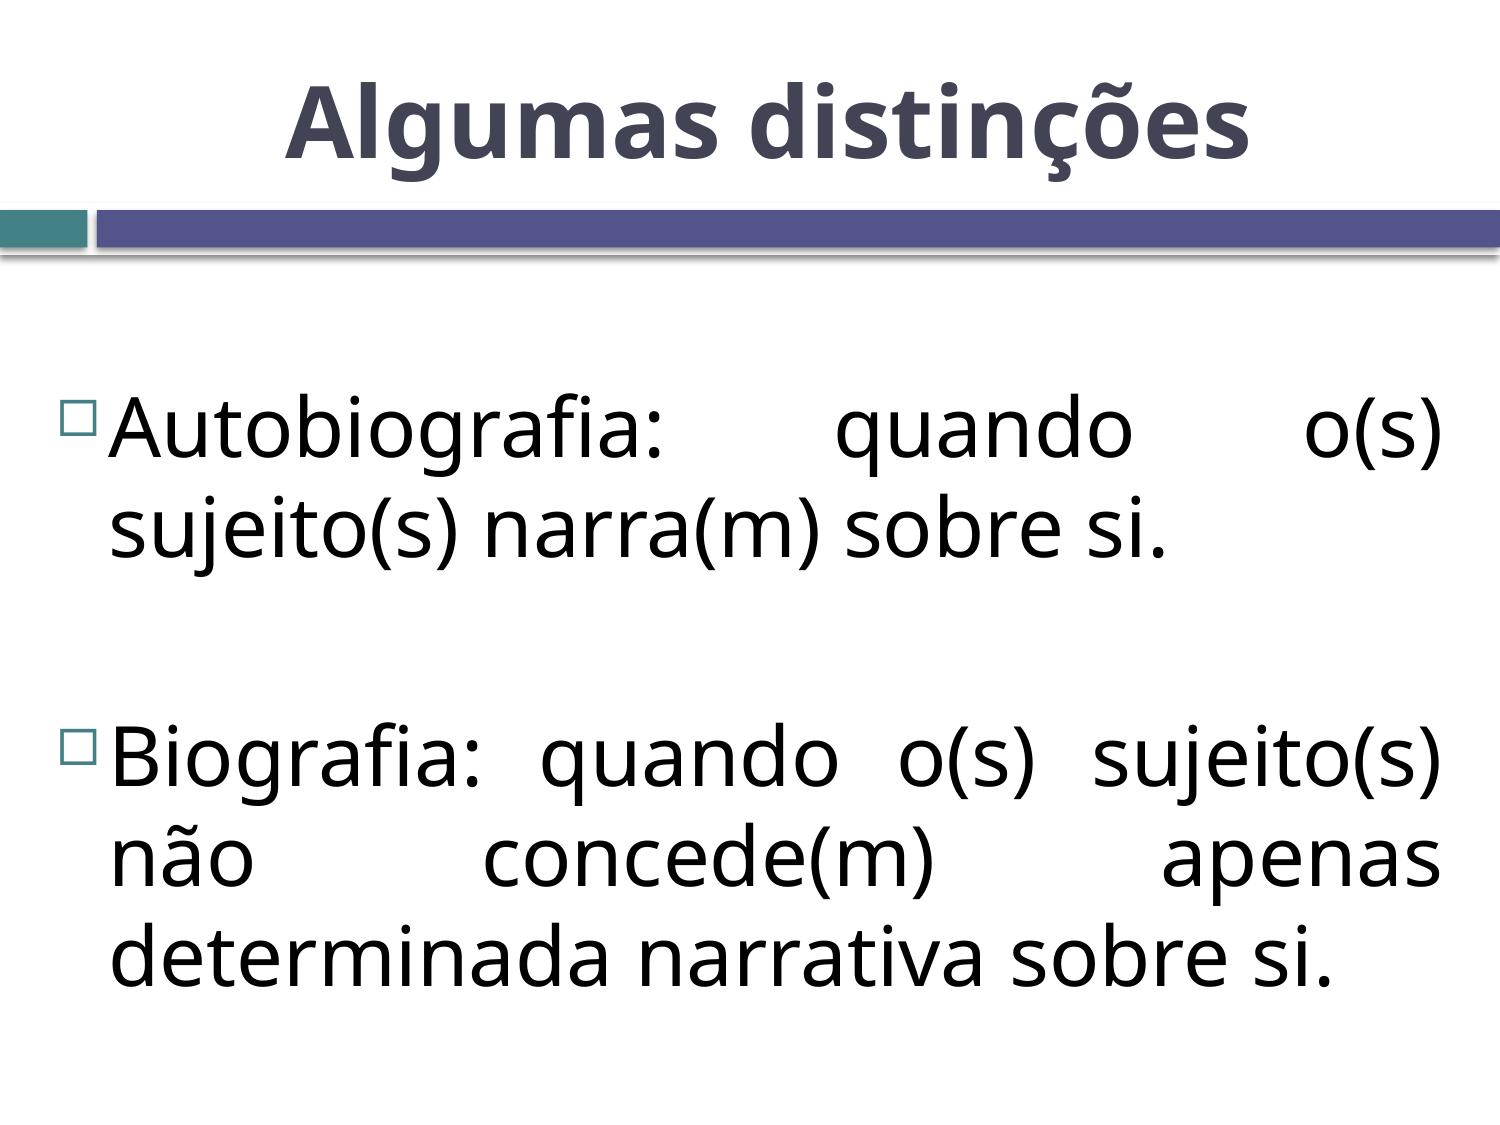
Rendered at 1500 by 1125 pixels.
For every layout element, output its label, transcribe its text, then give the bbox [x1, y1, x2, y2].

list Autobiografia: quando o(s) sujeito(s) narra(m) sobre si. Biografia: quando o(s) sujeito(s) não concede(m) apenas determinada narrativa sobre si. [41, 262, 1459, 1071]
title Algumas distinções [100, 37, 1438, 200]
